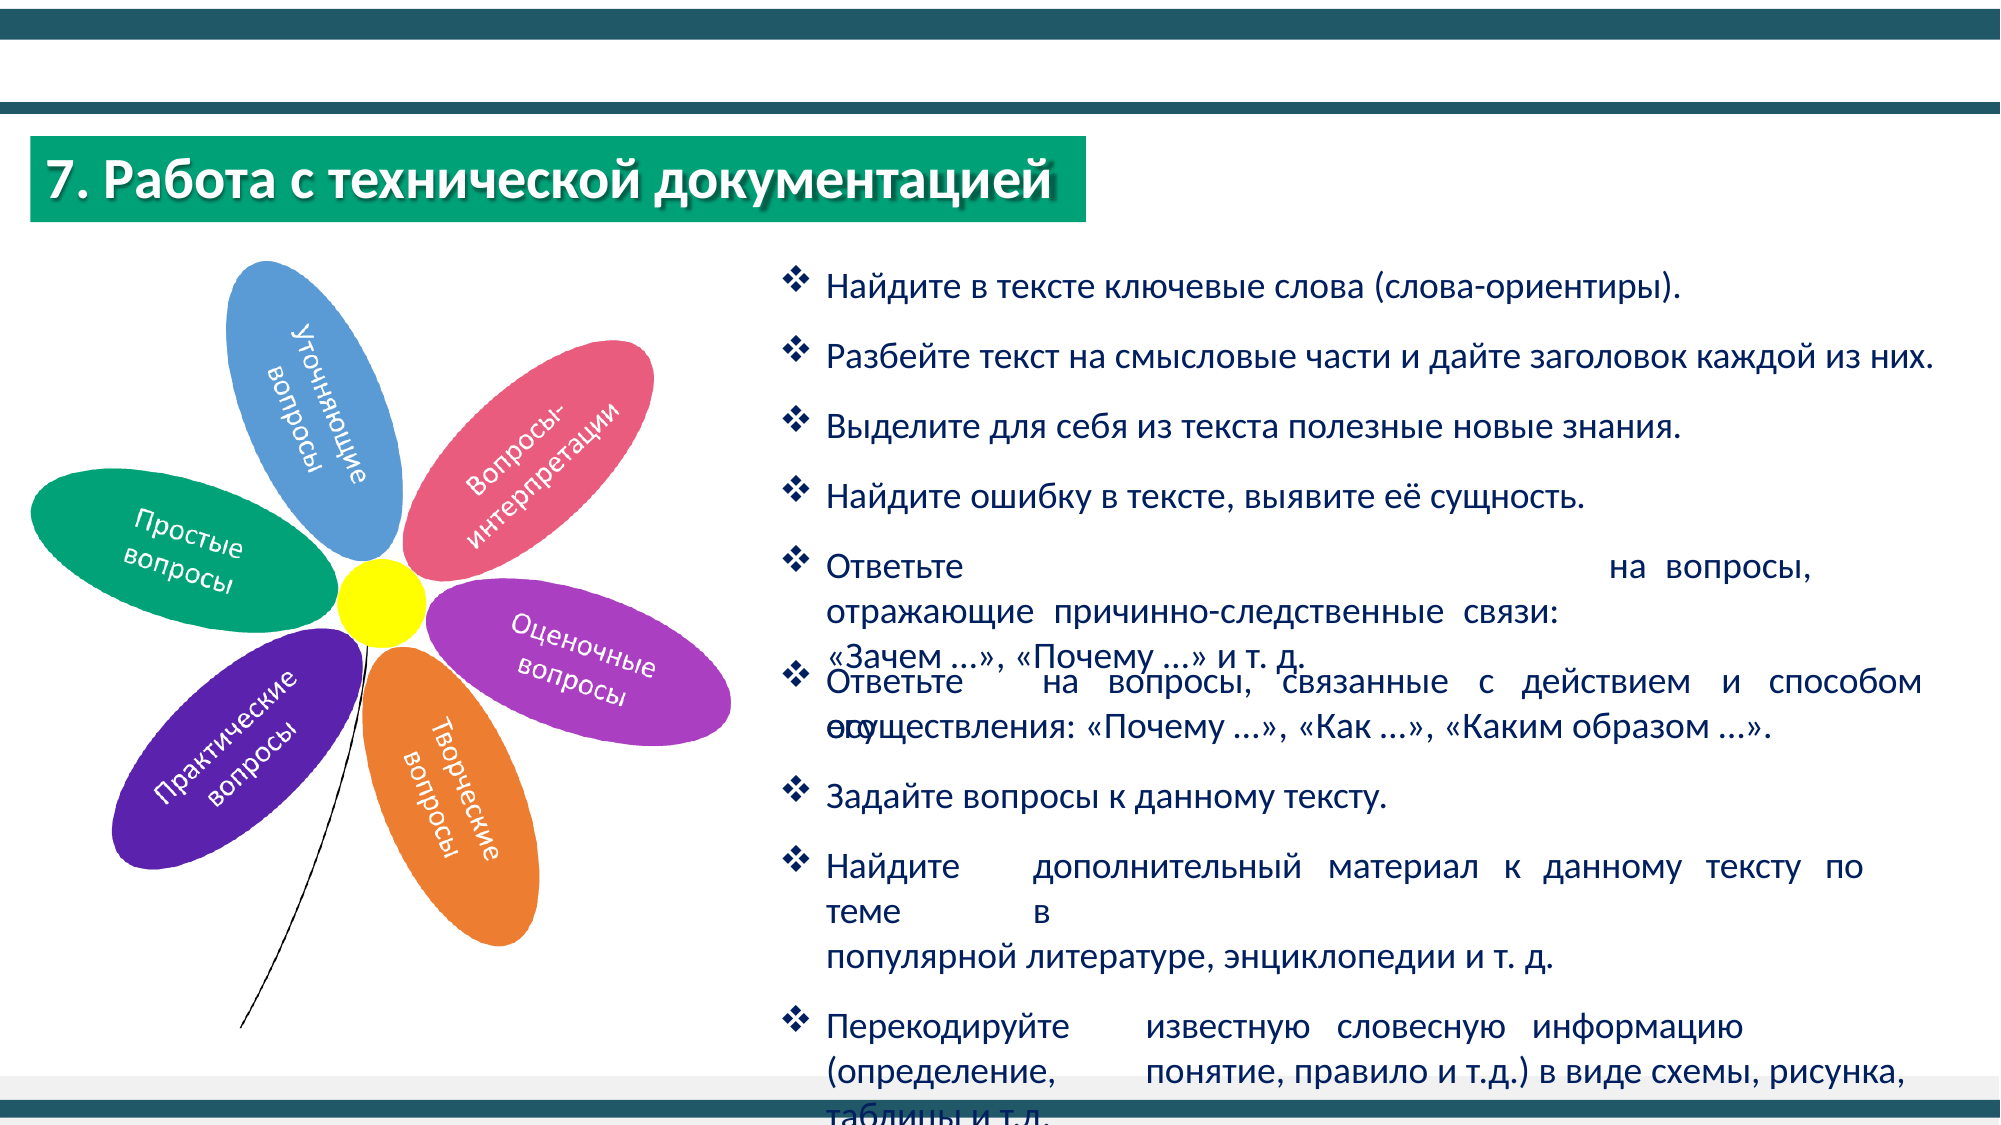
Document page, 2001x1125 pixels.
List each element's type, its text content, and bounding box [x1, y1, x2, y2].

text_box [0, 101, 2000, 1029]
text_box осуществления: «Почему …», «Как …», «Каким образом …». Задайте вопросы к данному тексту. Найдите дополнительный материал к данному тексту по теме в популярной литературе, энциклопедии и т. д. Перекодируйте известную словесную информацию (определение, понятие, правило и т.д.) в виде схемы, рисунка, таблицы и т.д. [777, 1040, 1957, 1125]
